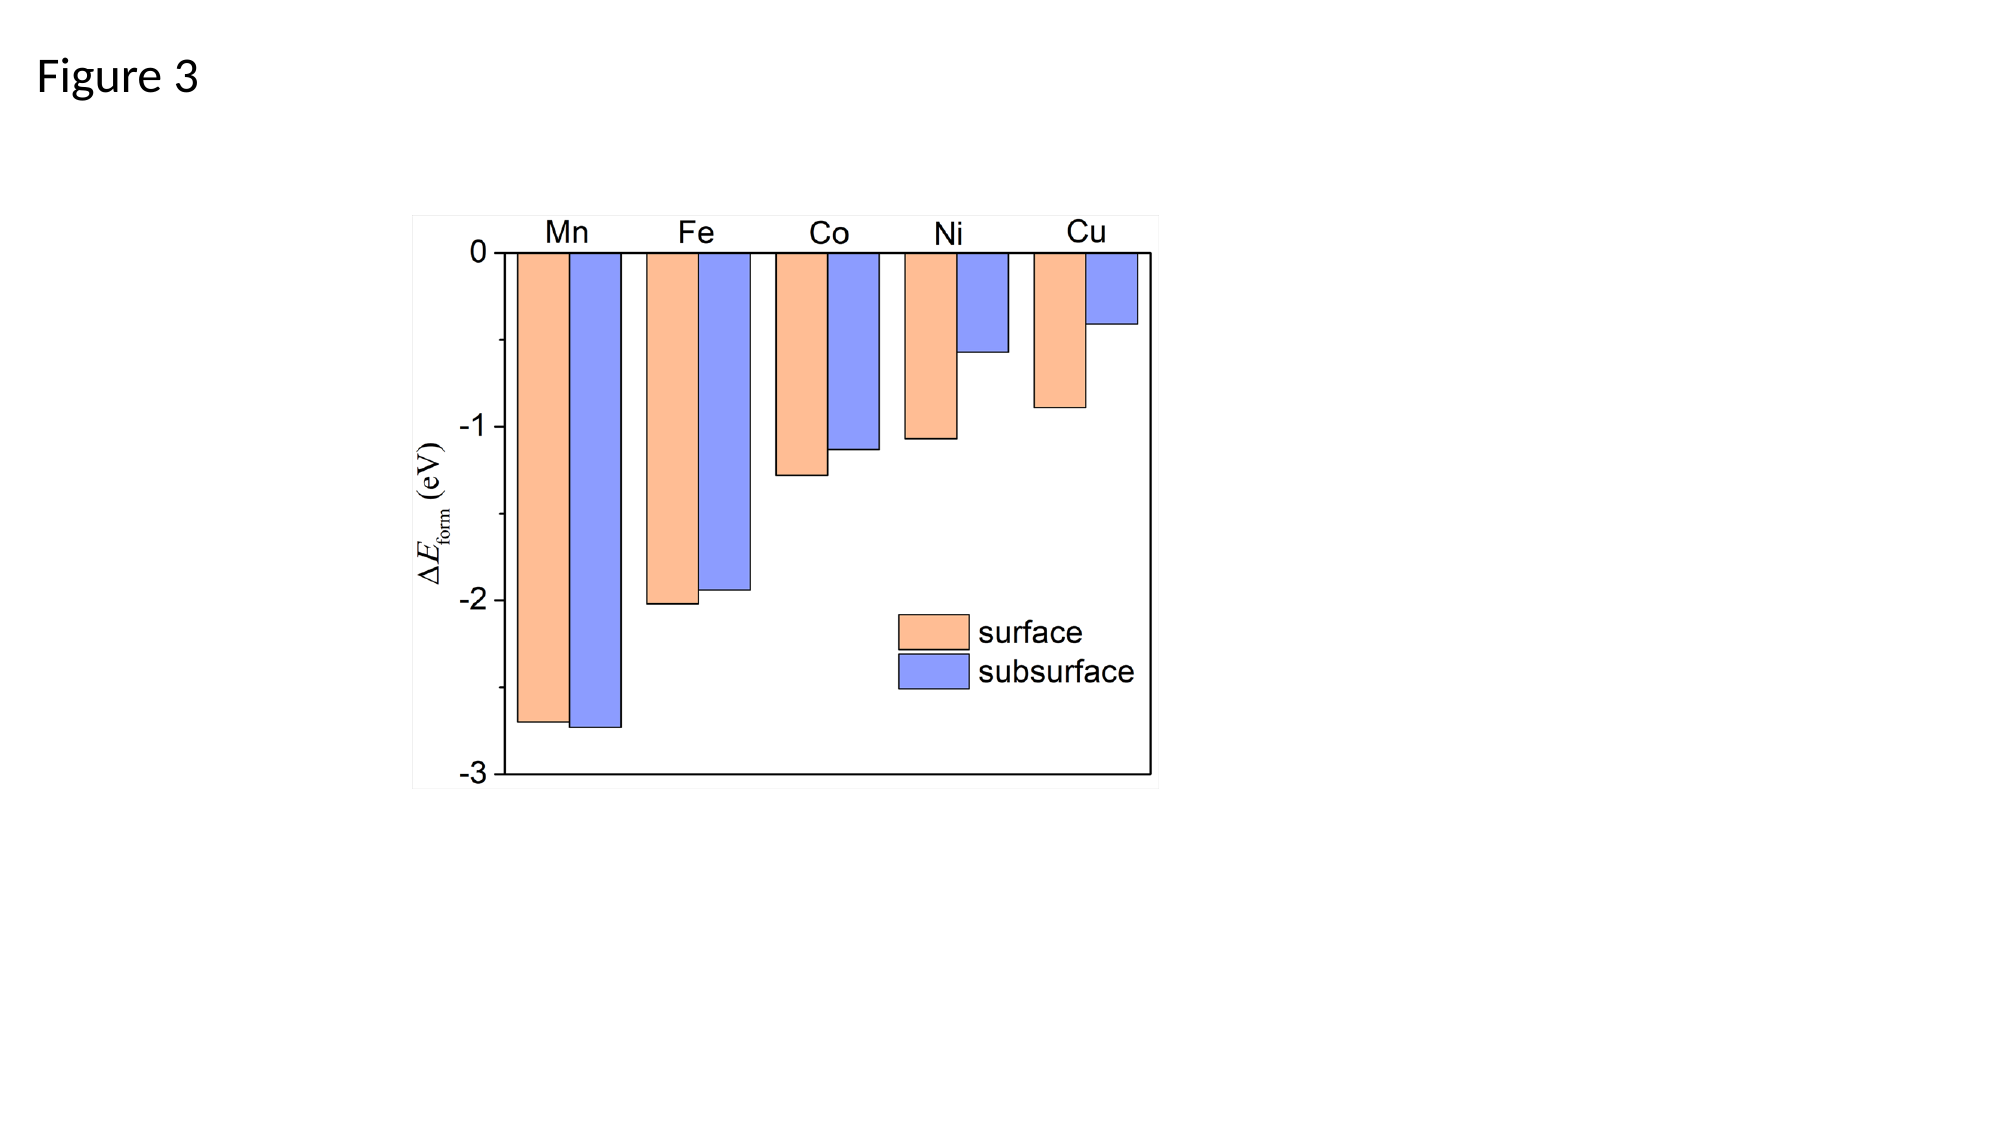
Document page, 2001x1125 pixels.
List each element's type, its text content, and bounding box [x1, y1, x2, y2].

text_box Figure 3 [21, 35, 215, 111]
picture [412, 215, 1159, 789]
